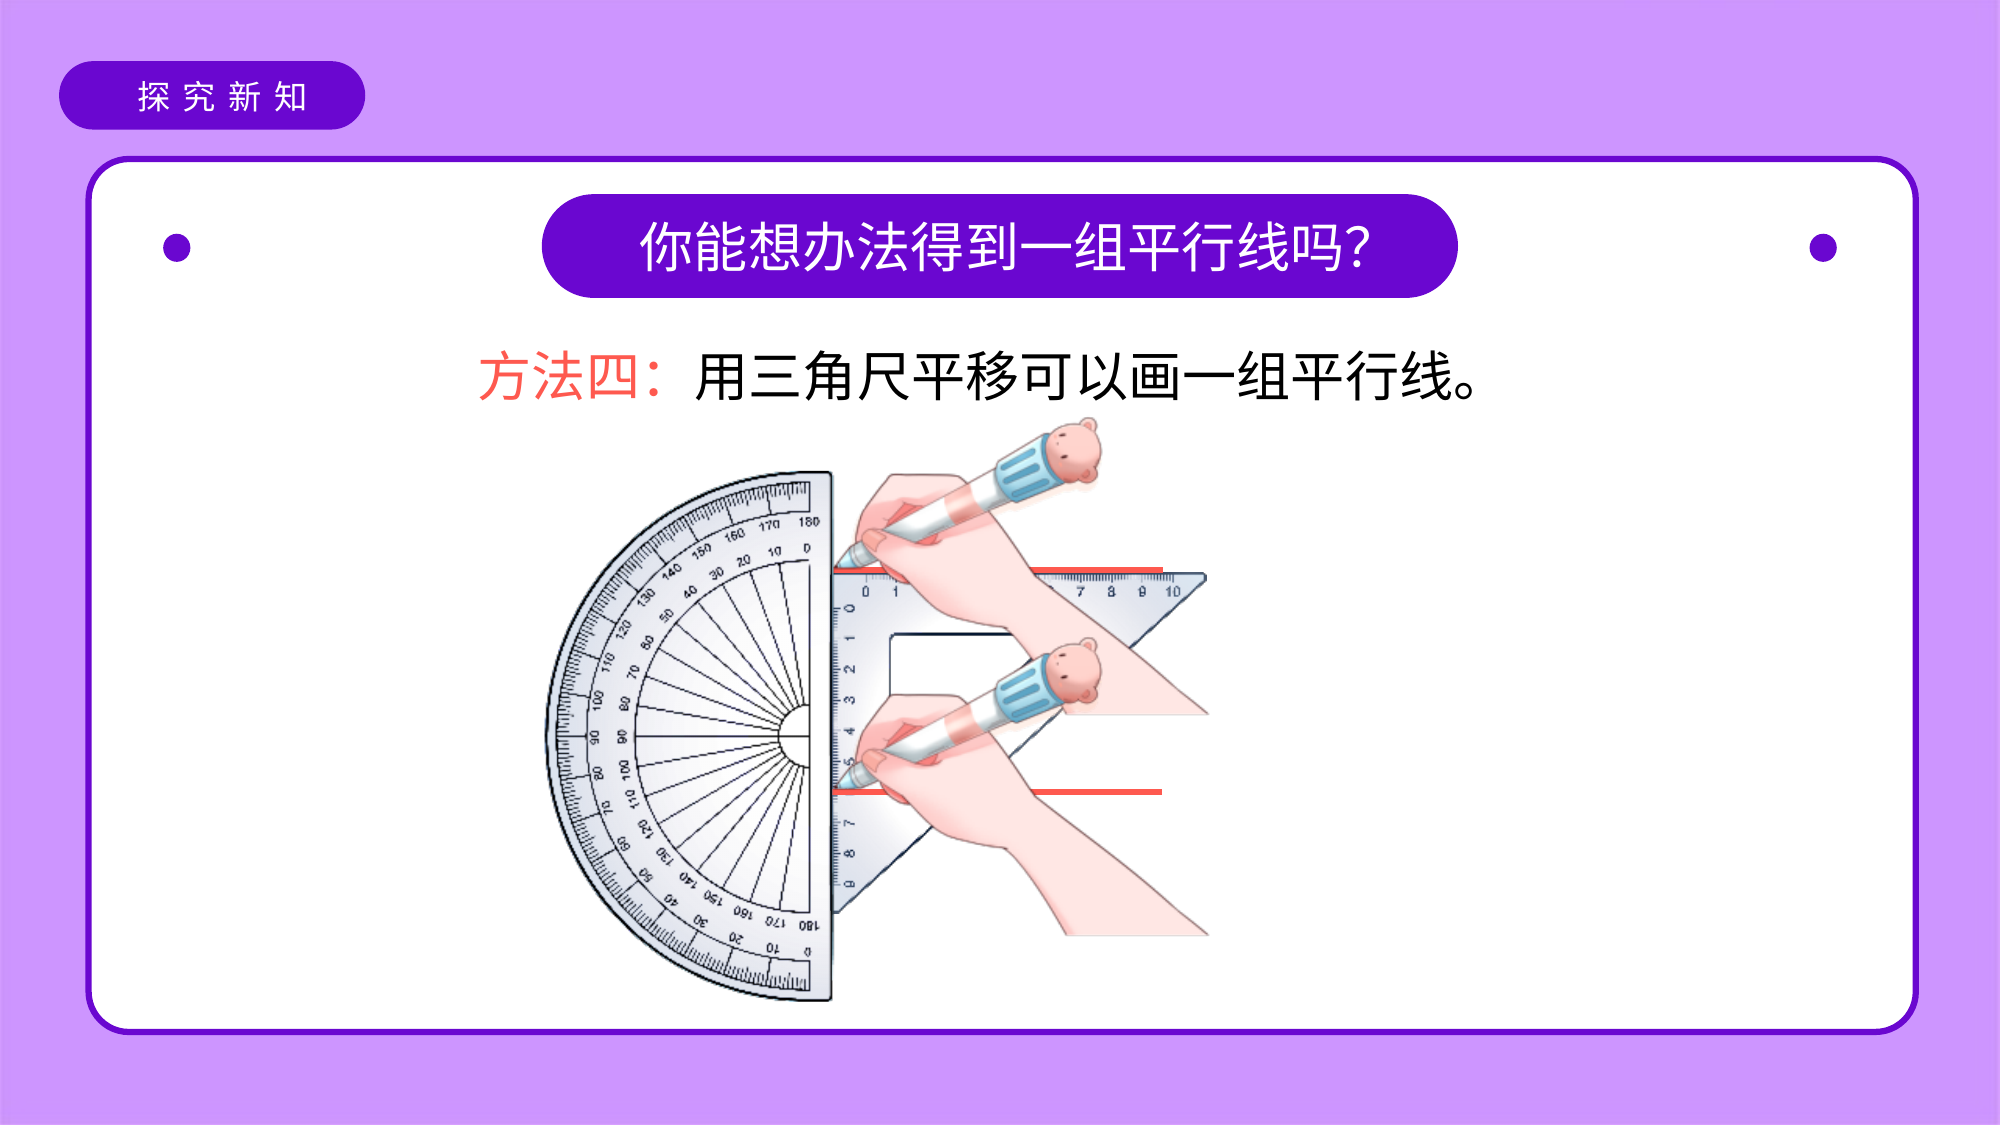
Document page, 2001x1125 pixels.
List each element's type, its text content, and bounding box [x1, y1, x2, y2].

picture [0, 0, 2000, 1125]
text_box 方法四：用三角尺平移可以画一组平行线。 [462, 334, 1505, 415]
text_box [541, 194, 1458, 298]
